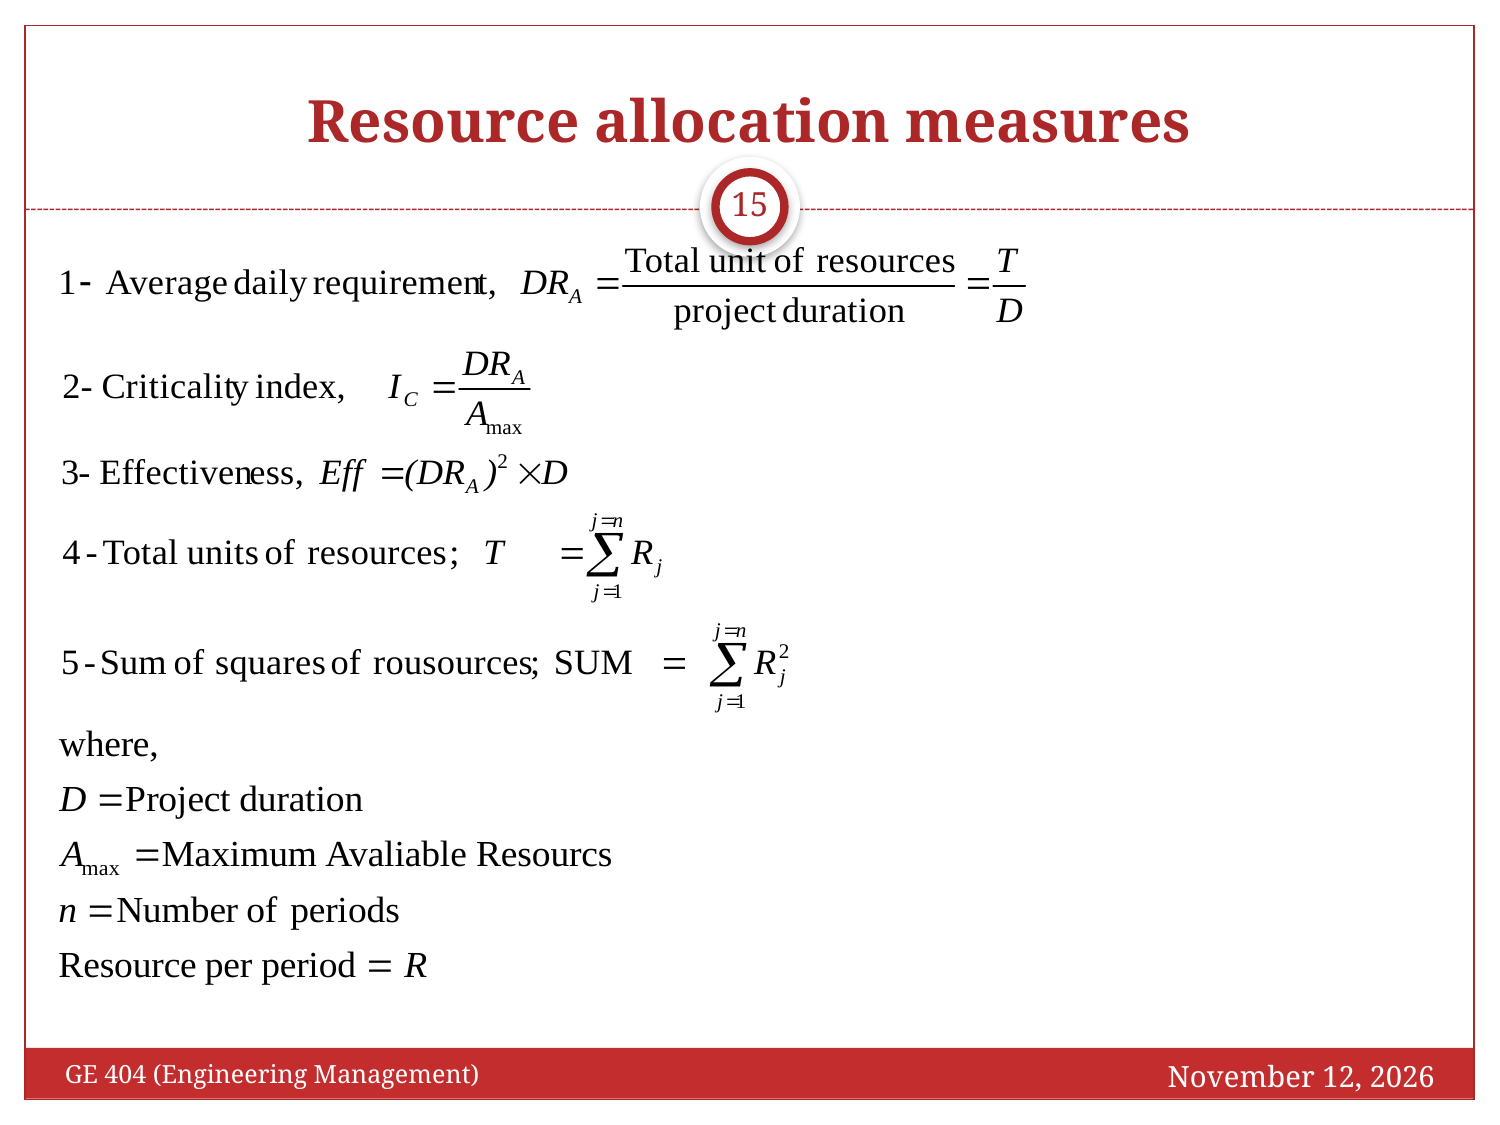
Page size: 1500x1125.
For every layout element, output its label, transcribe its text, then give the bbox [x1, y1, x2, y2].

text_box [52, 722, 651, 993]
footer GE 404 (Engineering Management) [50, 1051, 638, 1112]
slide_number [950, 1050, 1450, 1111]
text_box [56, 238, 1049, 723]
title Resource allocation measures [49, 37, 1450, 162]
slide_number 15 [712, 169, 788, 236]
